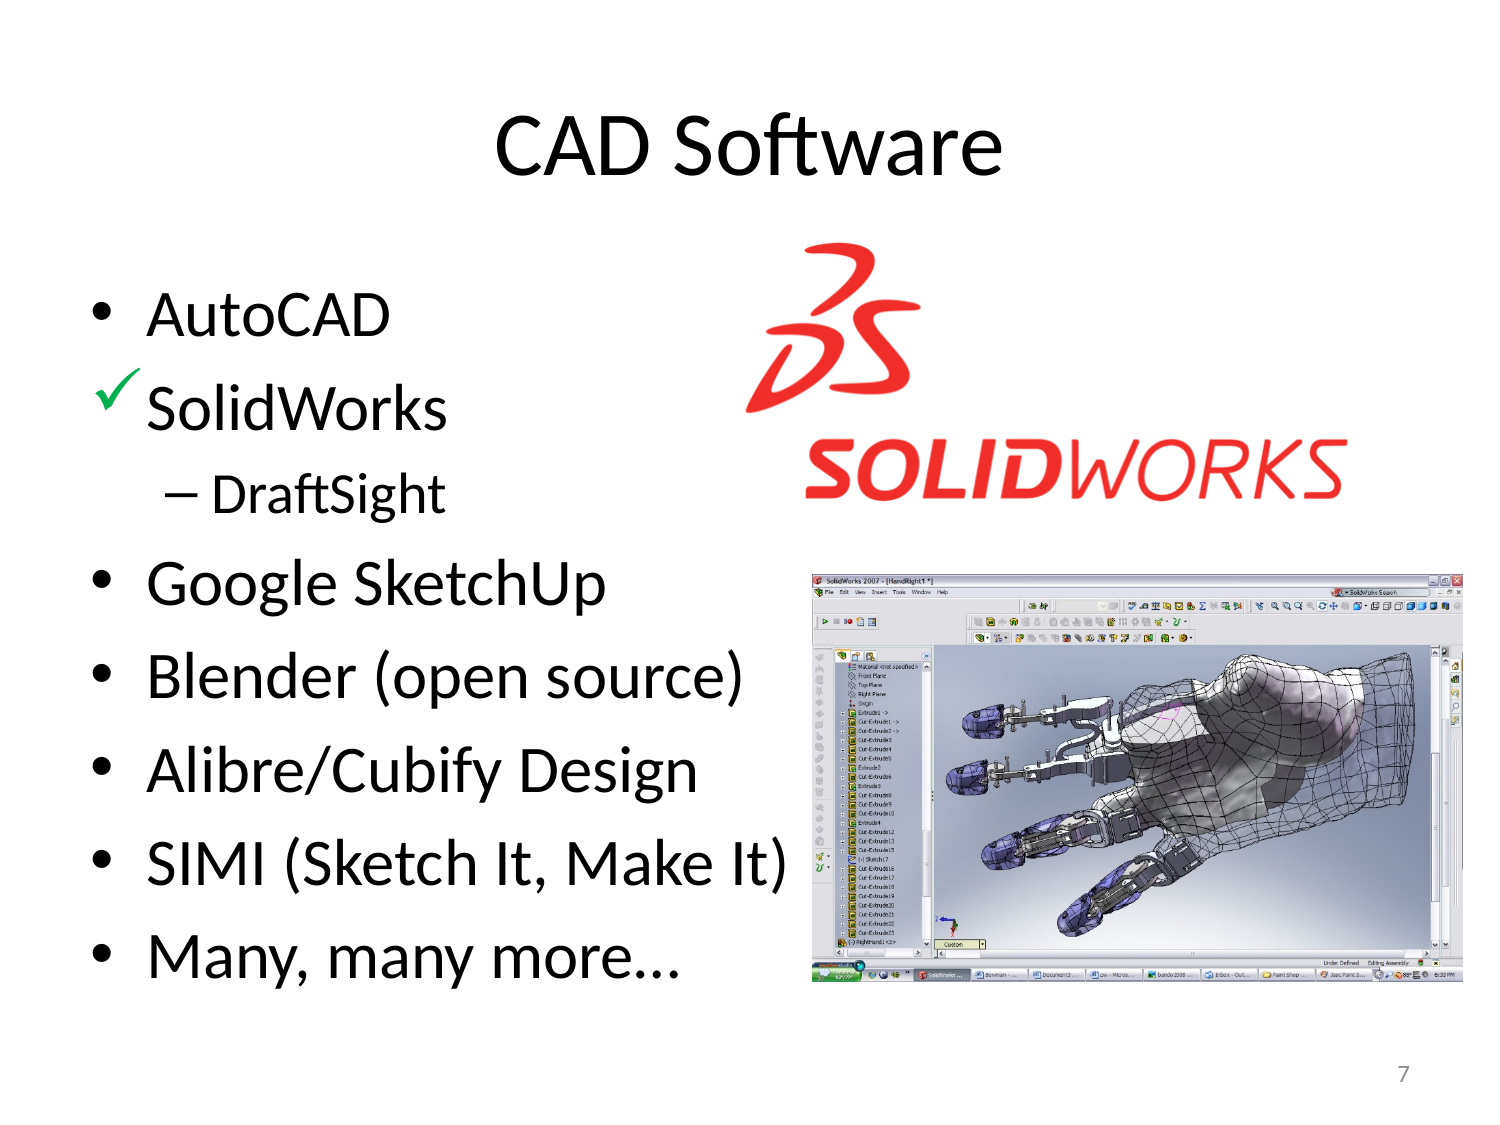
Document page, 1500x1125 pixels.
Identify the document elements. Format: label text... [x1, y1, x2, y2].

list AutoCAD SolidWorks DraftSight Google SketchUp Blender (open source) Alibre/Cubify Design SIMI (Sketch It, Make It) Many, many more… [75, 262, 1425, 1005]
picture [687, 212, 1406, 530]
title CAD Software [75, 45, 1425, 233]
picture [812, 574, 1463, 982]
slide_number 7 [1074, 1042, 1425, 1103]
